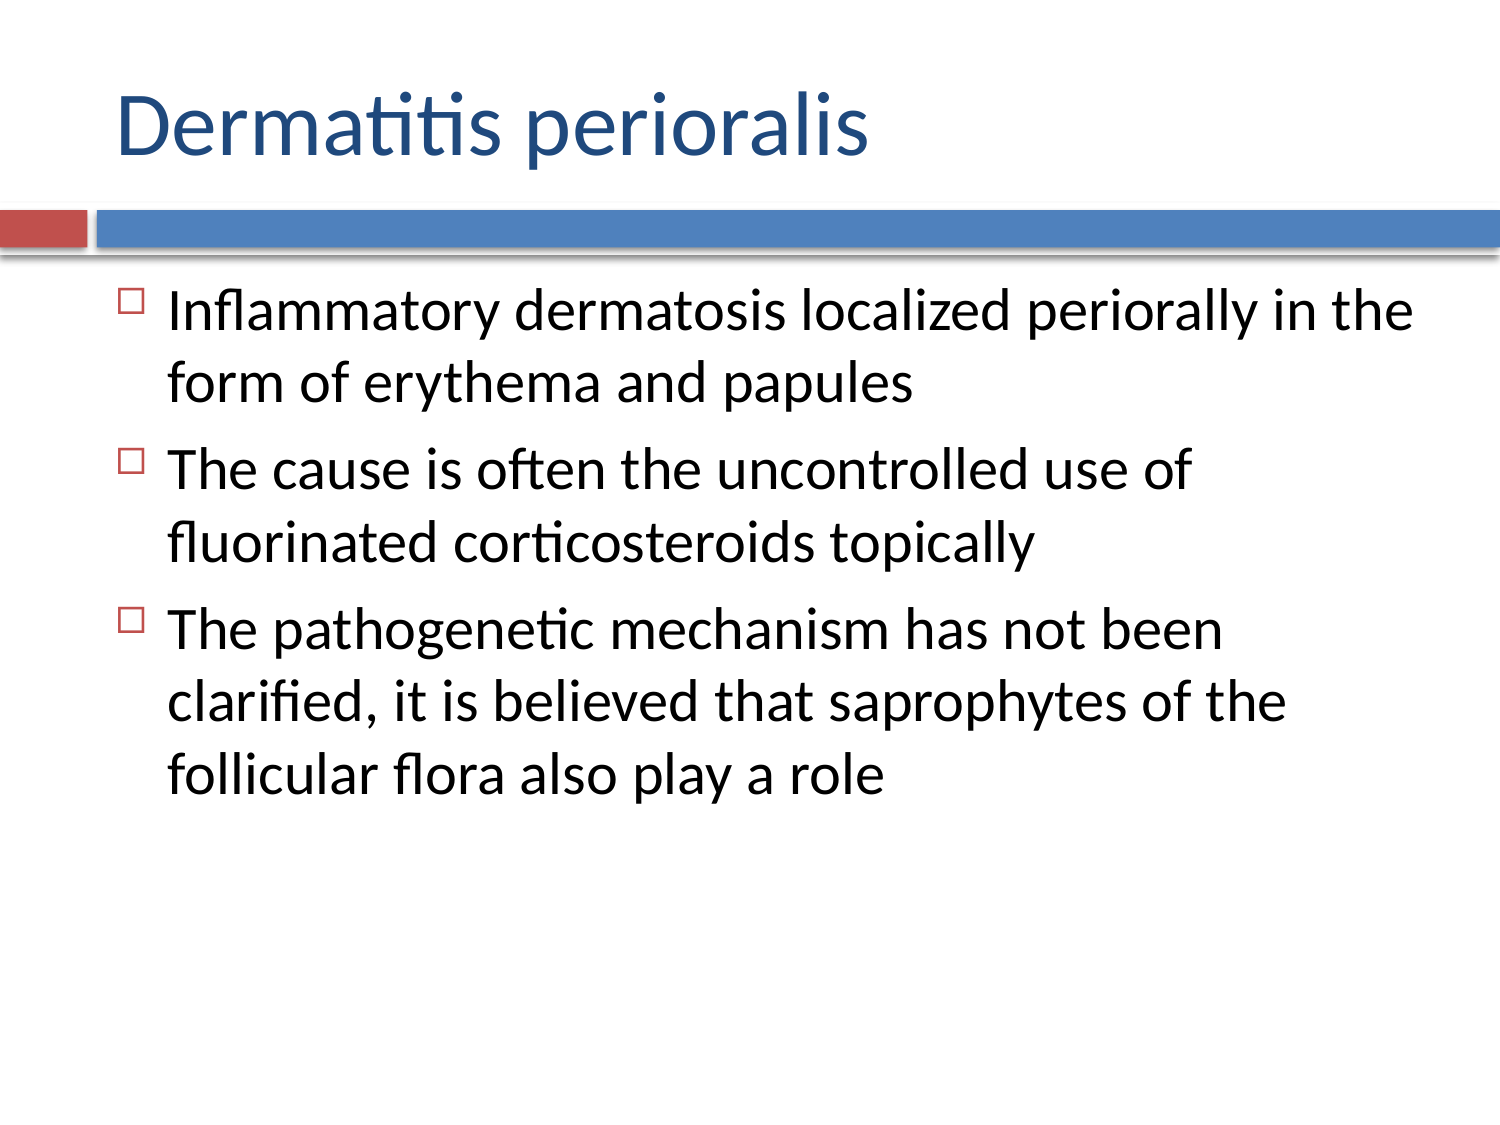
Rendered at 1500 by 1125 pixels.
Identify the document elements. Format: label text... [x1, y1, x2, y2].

title Dermatitis perioralis [100, 37, 1438, 200]
list Inflammatory dermatosis localized periorally in the form of erythema and papules The cause is often the uncontrolled use of fluorinated corticosteroids topically The pathogenetic mechanism has not been clarified, it is believed that saprophytes of the follicular flora also play a role [100, 262, 1438, 1000]
